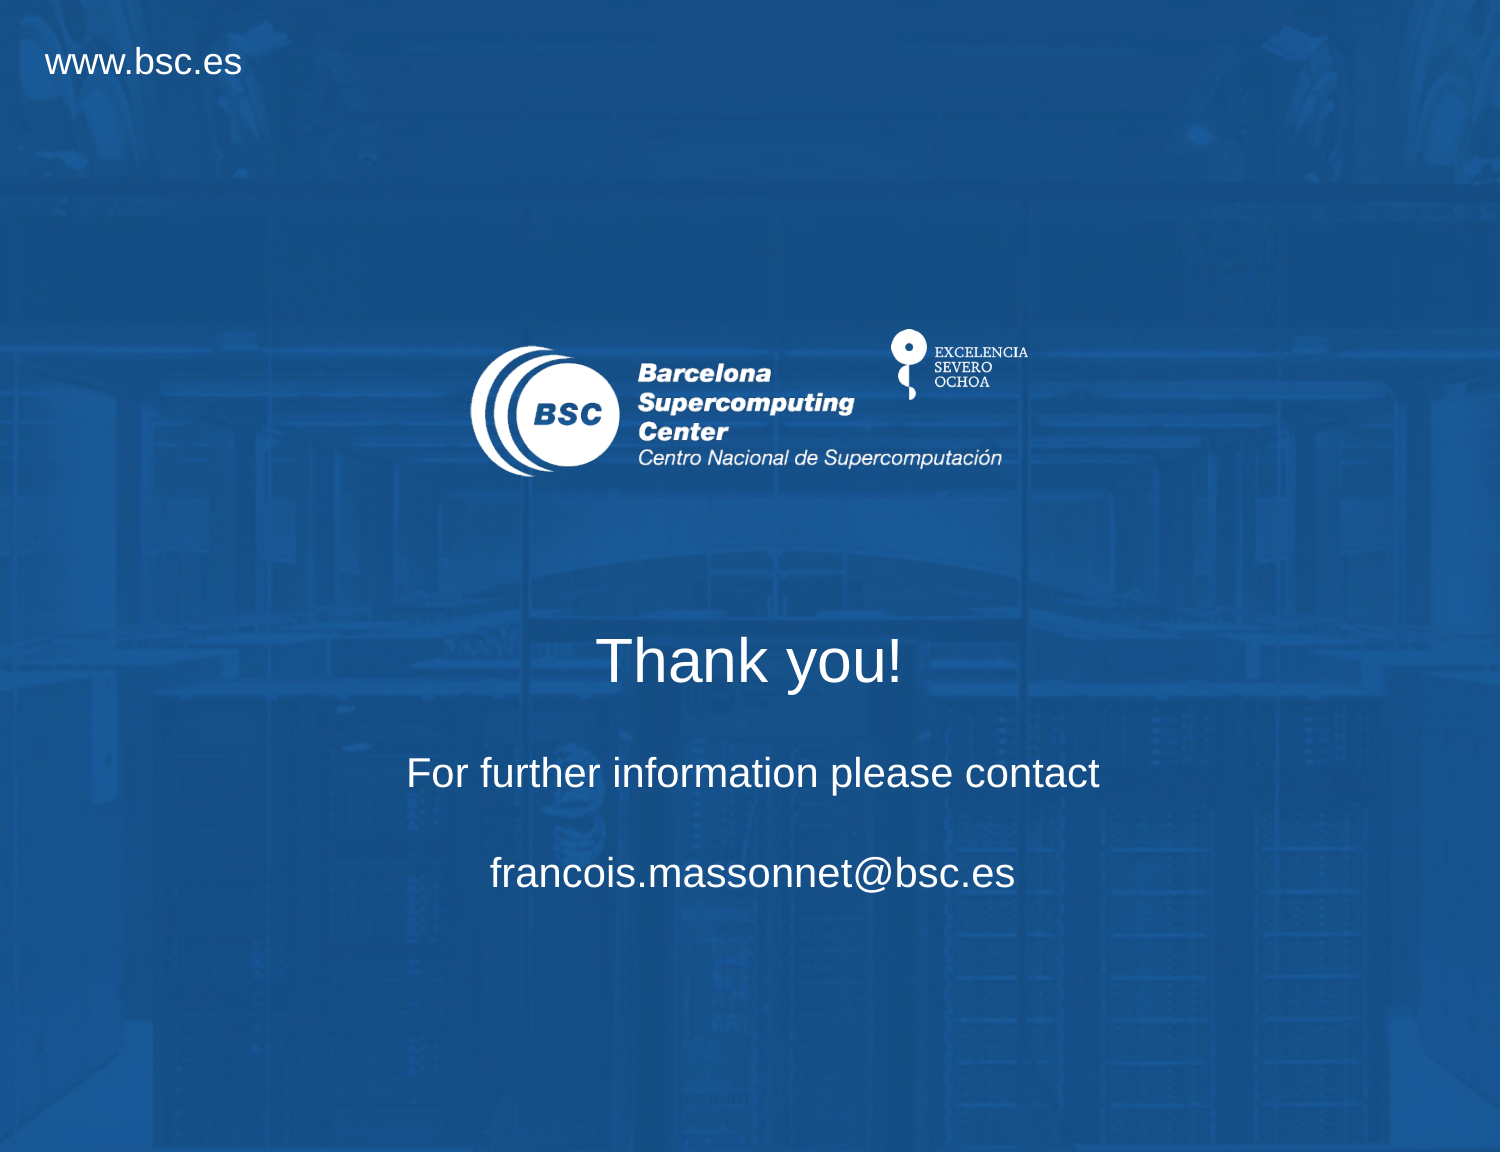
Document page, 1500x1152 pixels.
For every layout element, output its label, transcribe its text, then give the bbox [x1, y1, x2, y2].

picture [0, 0, 1500, 1152]
text_box Thank you! [224, 609, 1275, 719]
text_box For further information please contact francois.massonnet@bsc.es [221, 735, 1285, 907]
